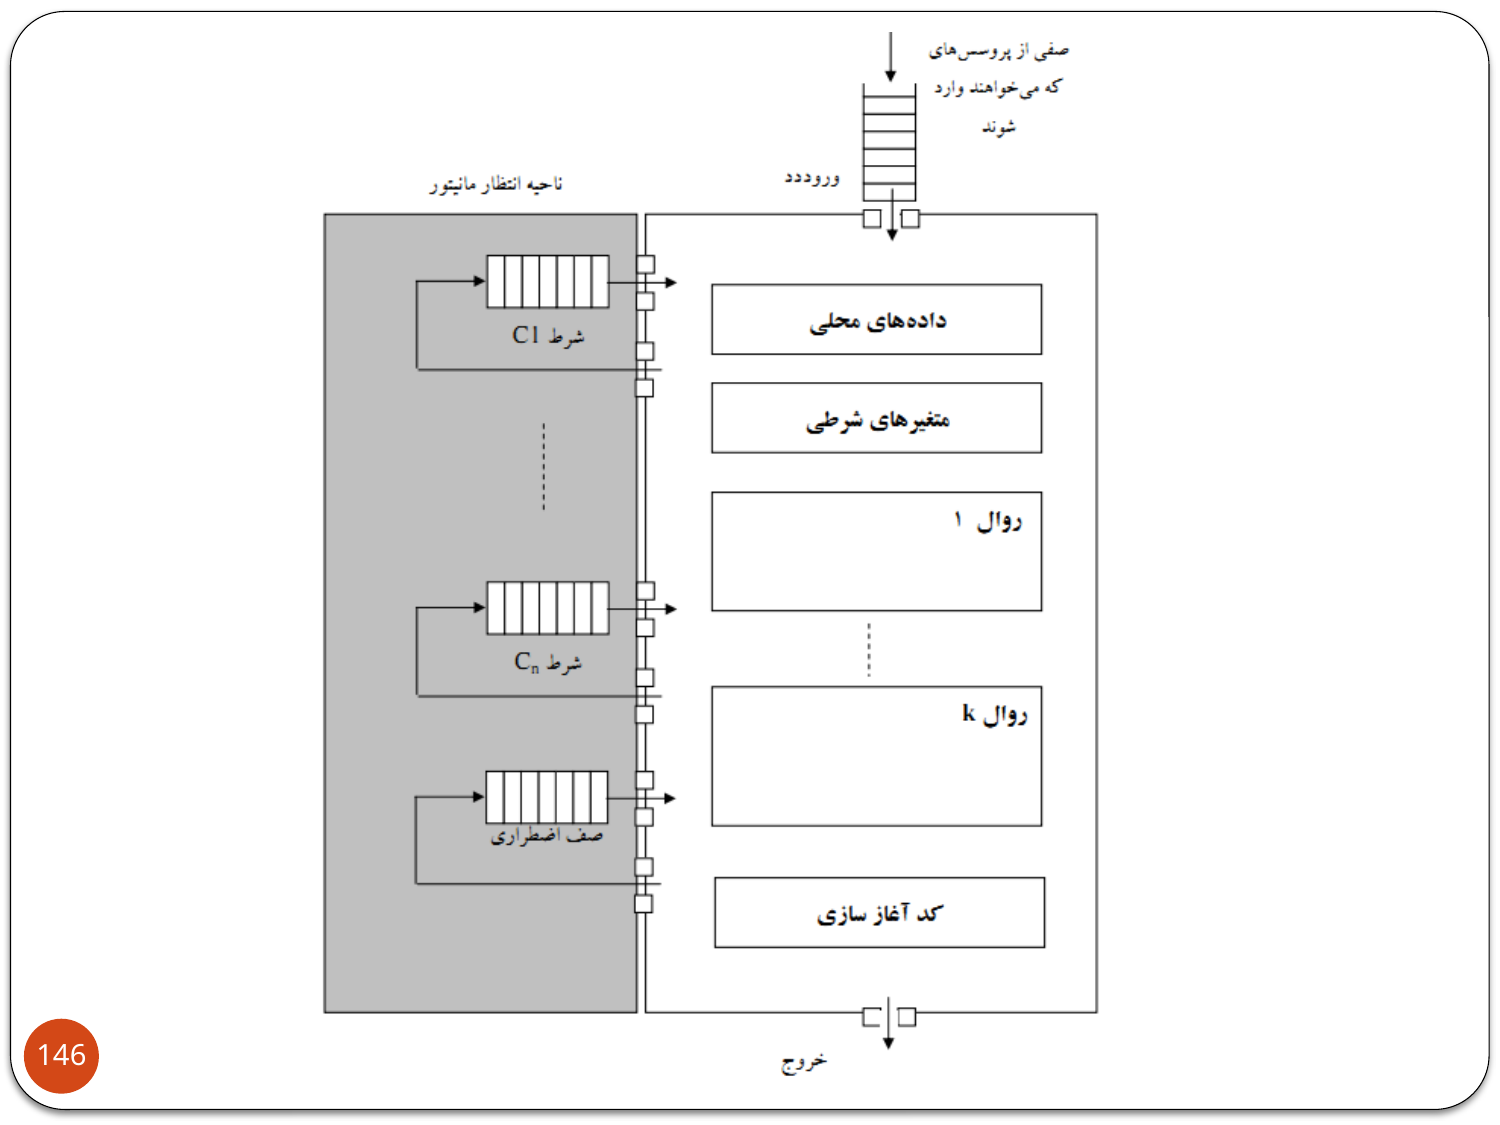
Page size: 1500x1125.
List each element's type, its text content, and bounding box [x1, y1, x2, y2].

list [287, 32, 1138, 1079]
slide_number 146 [23, 1018, 99, 1094]
